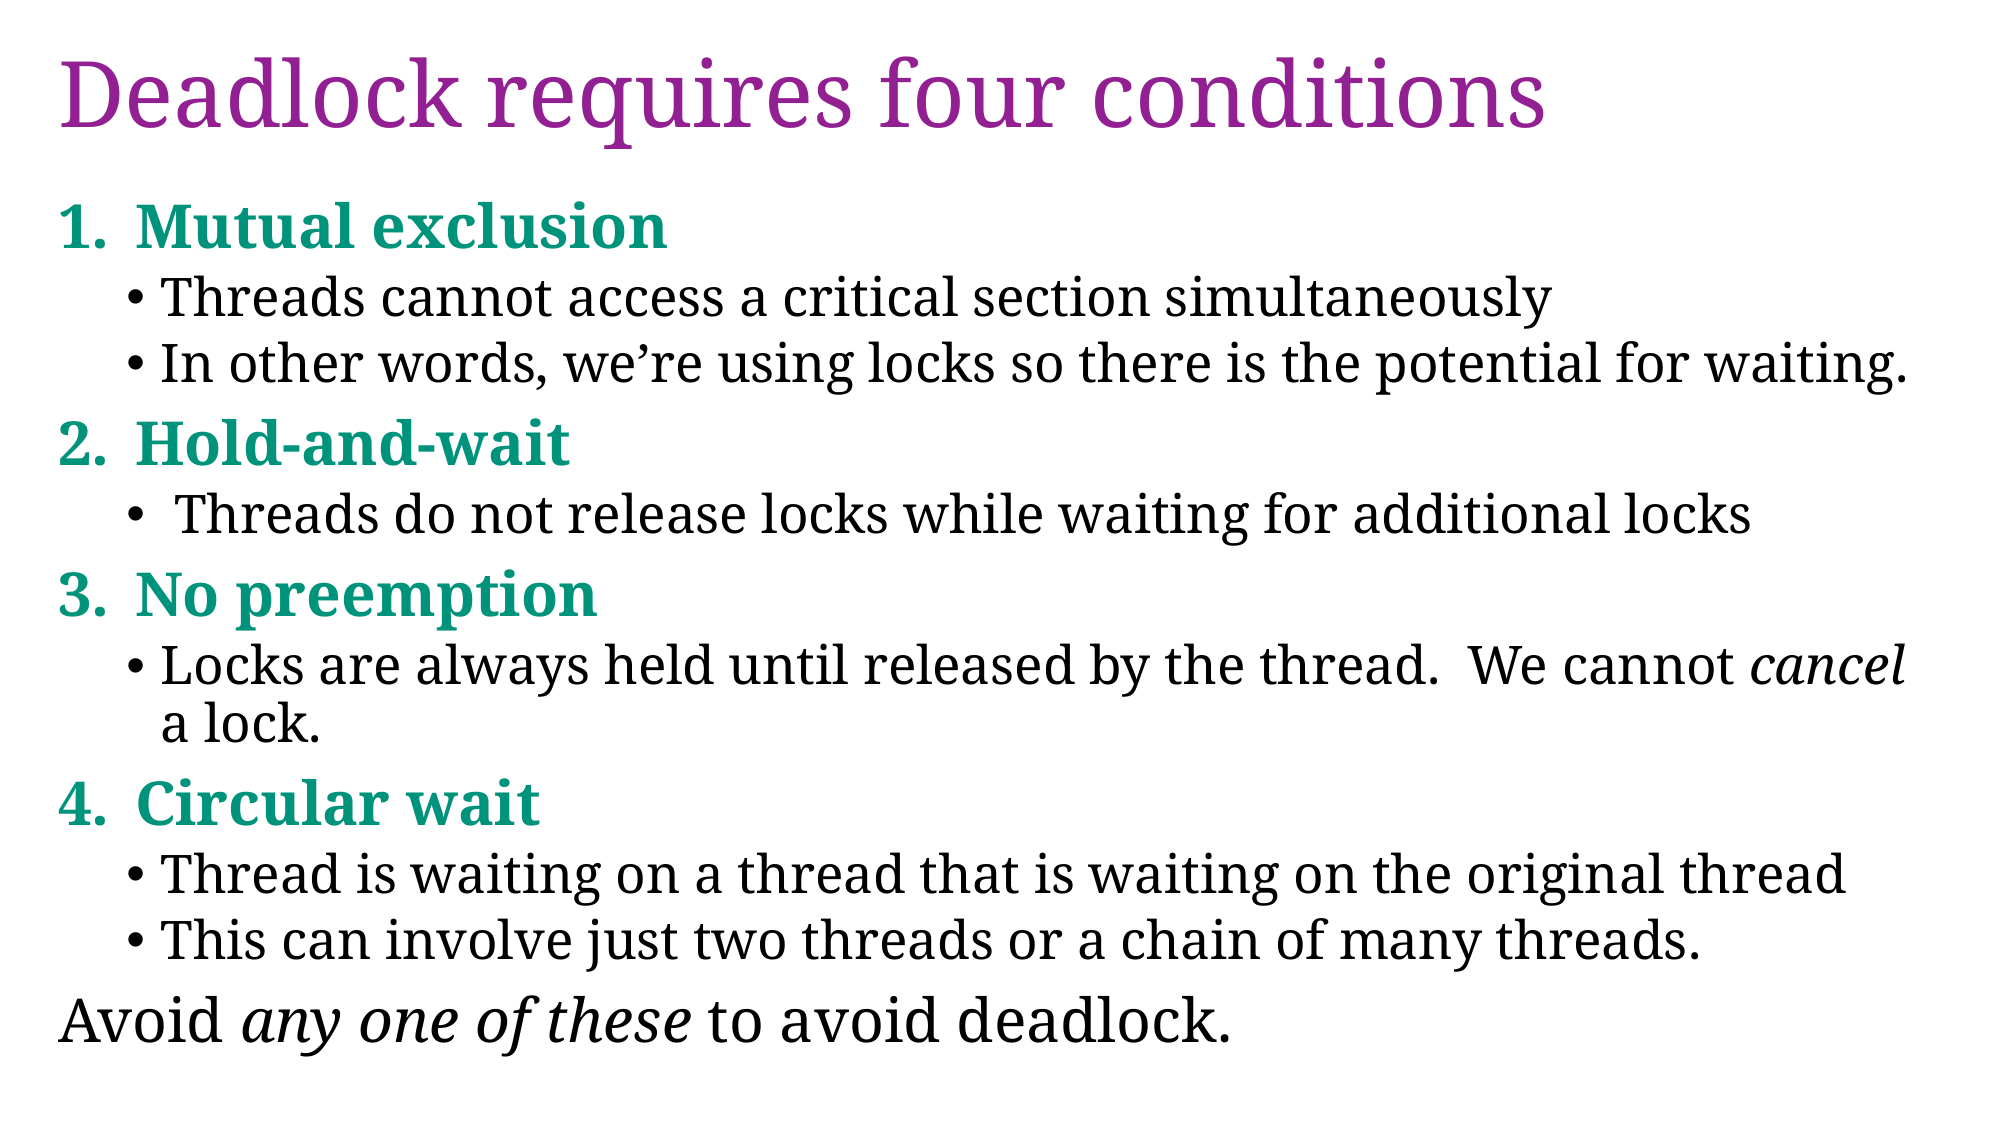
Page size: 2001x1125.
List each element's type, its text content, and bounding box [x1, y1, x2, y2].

title Deadlock requires four conditions [43, 25, 1953, 171]
list Mutual exclusion Threads cannot access a critical section simultaneously In other words, we’re using locks so there is the potential for waiting. Hold-and-wait Threads do not release locks while waiting for additional locks No preemption Locks are always held until released by the thread. We cannot cancel a lock. Circular wait Thread is waiting on a thread that is waiting on the original thread This can involve just two threads or a chain of many threads. Avoid any one of these to avoid deadlock. [43, 188, 1953, 1106]
